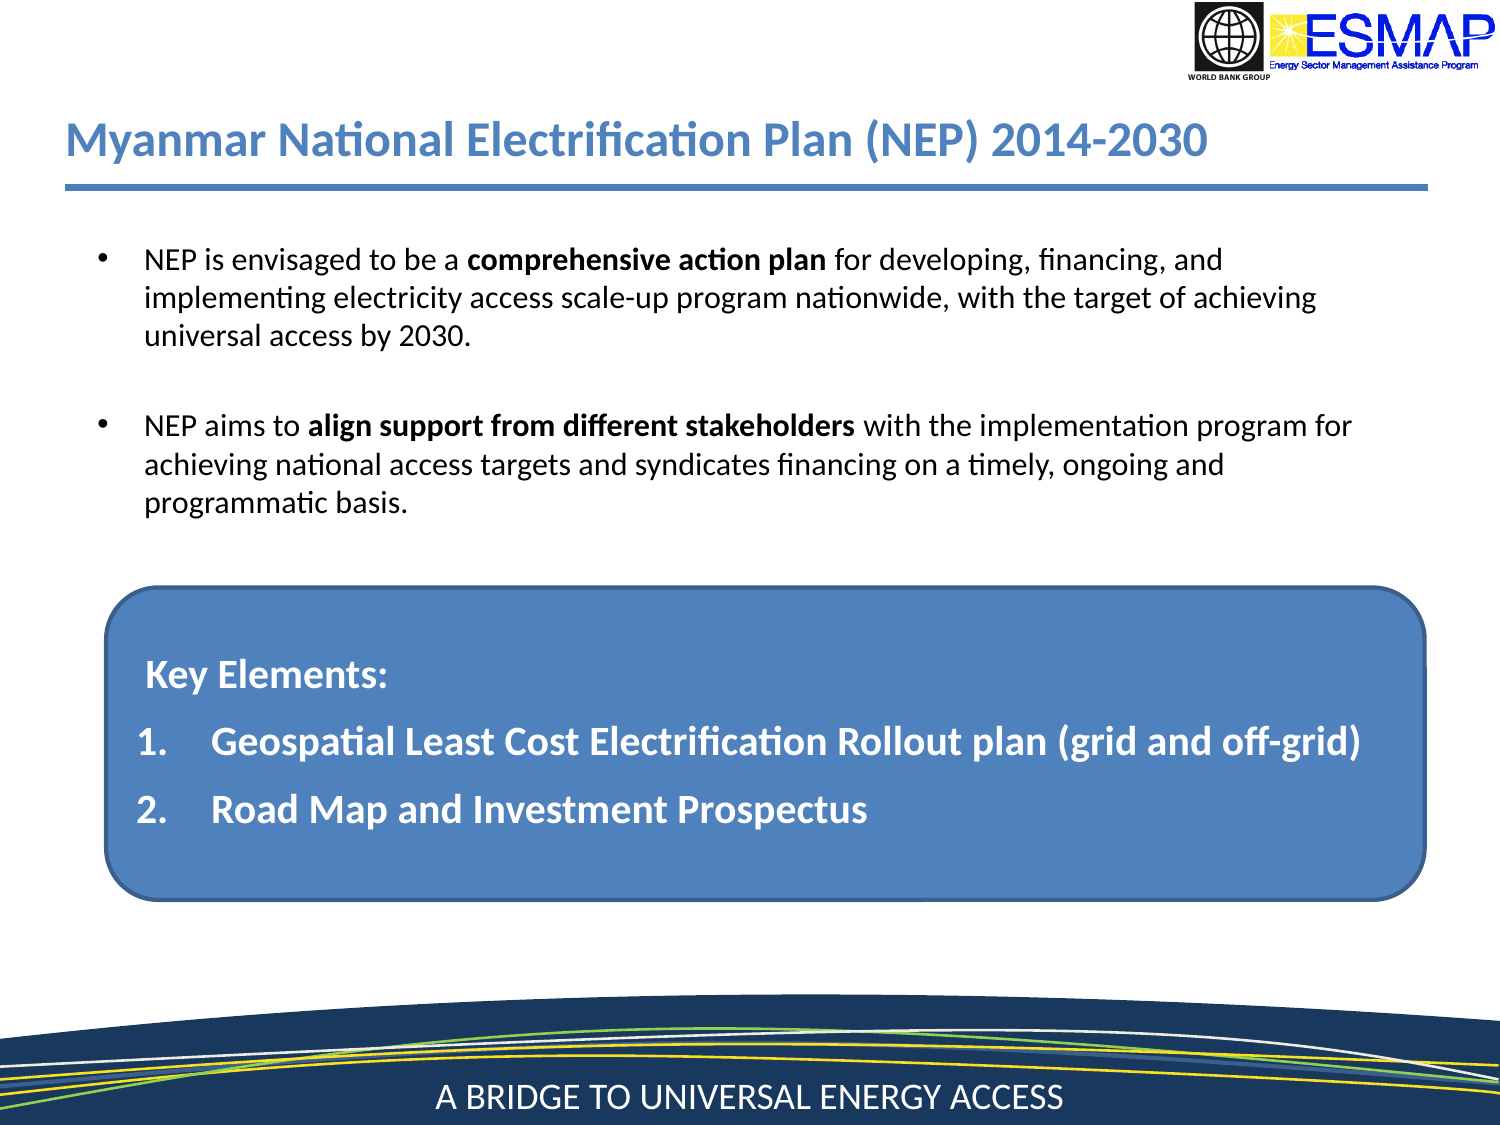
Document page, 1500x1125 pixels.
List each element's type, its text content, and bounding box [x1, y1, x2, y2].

text_box Myanmar National Electrification Plan (NEP) 2014-2030 [50, 42, 1363, 230]
text_box [0, 994, 1500, 1064]
text_box [1425, 1060, 1499, 1064]
picture [1188, 1, 1499, 80]
text_box A Bridge to Universal Energy Access [0, 1064, 1500, 1125]
text_box [10, 1028, 1285, 1064]
text_box Key Elements: Geospatial Least Cost Electrification Rollout plan (grid and off-grid) Road Map and Investment Prospectus [103, 585, 1427, 903]
slide_number 4 [1074, 1042, 1425, 1103]
text_box NEP is envisaged to be a comprehensive action plan for developing, financing, and implementing electricity access scale-up program nationwide, with the target of achieving universal access by 2030. NEP aims to align support from different stakeholders with the implementation program for achieving national access targets and syndicates financing on a timely, ongoing and programmatic basis. [82, 230, 1418, 531]
text_box [389, 1026, 852, 1045]
